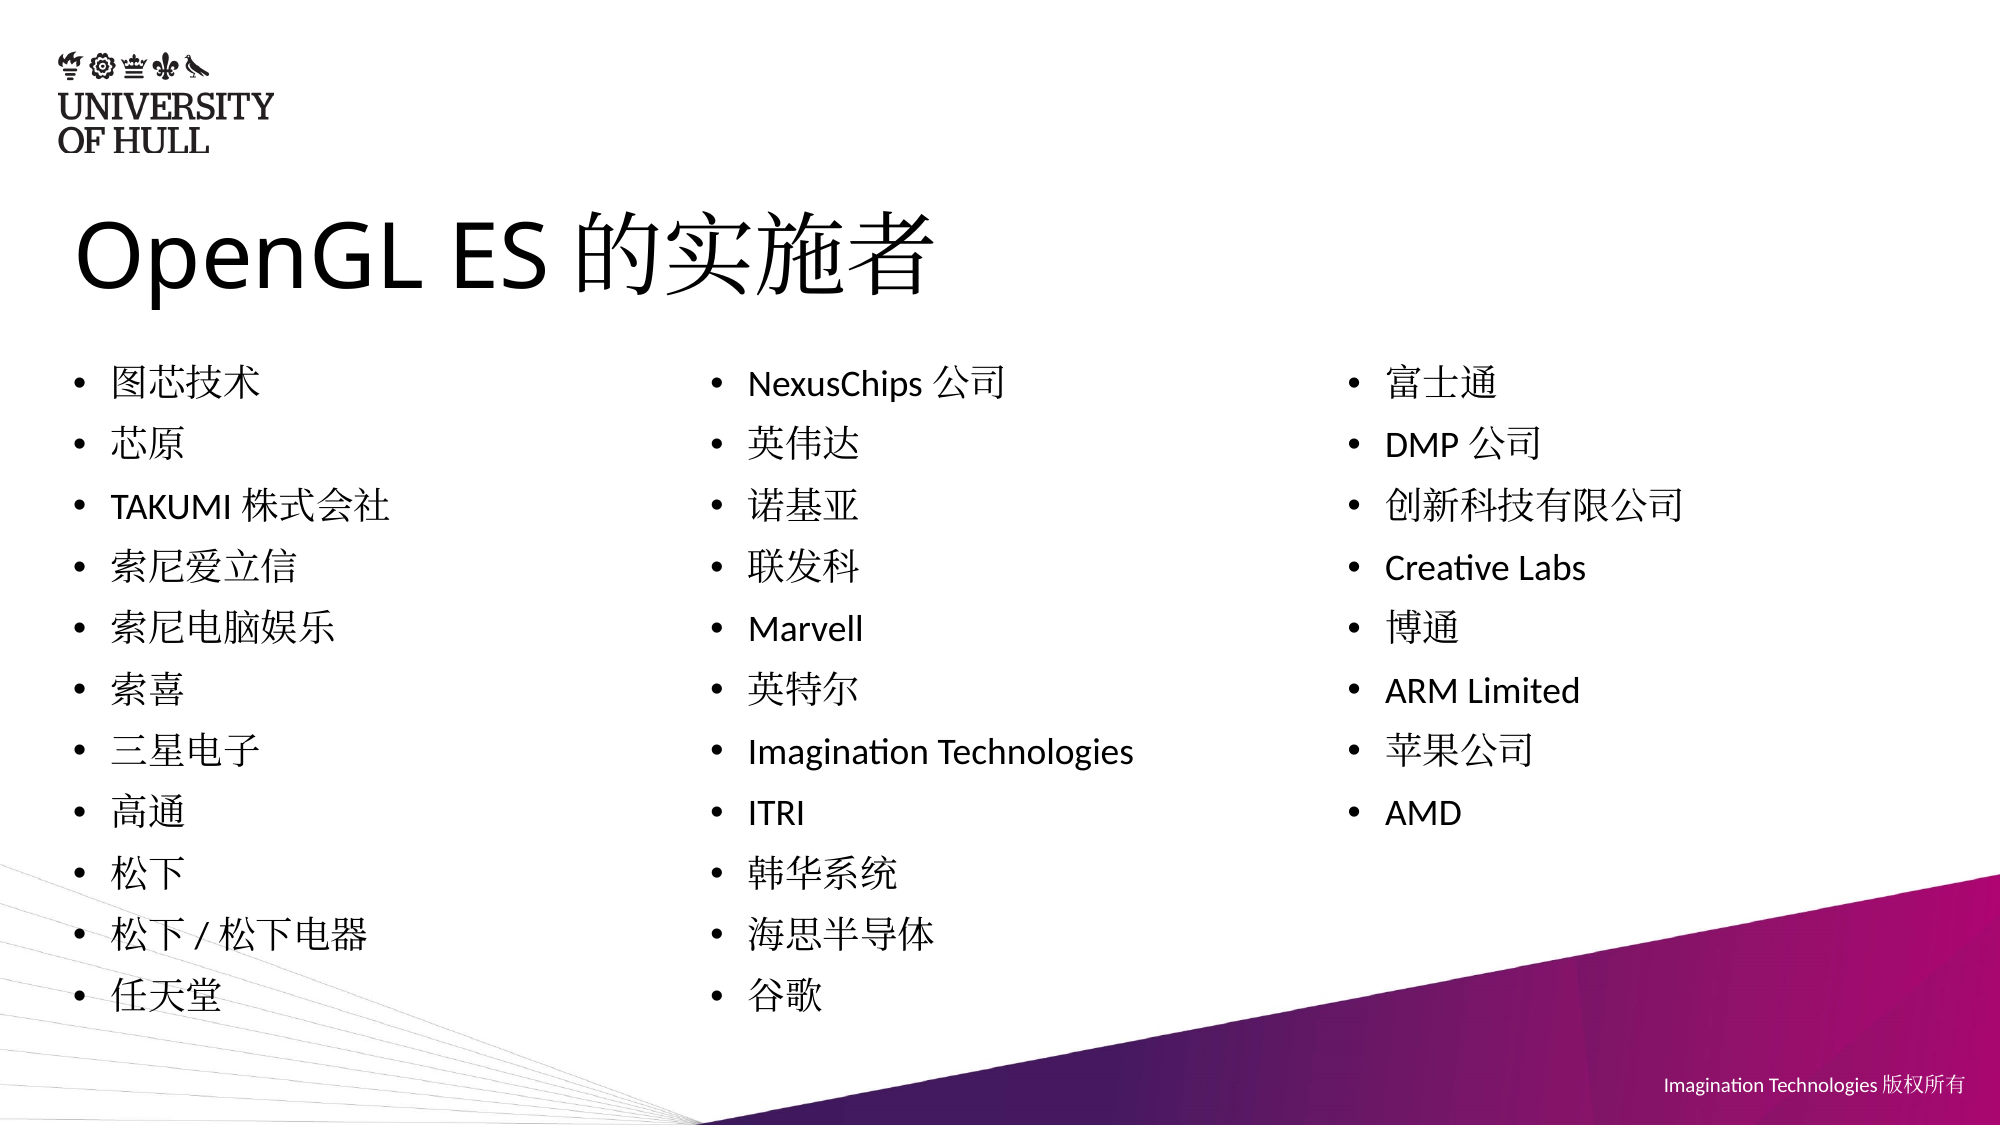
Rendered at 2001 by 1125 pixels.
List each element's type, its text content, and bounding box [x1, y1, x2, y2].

title OpenGL ES的实施者 [57, 178, 1931, 340]
list 图芯技术 芯原 TAKUMI株式会社 索尼爱立信 索尼电脑娱乐 索喜 三星电子 高通 松下 松下/松下电器 任天堂 NexusChips公司 英伟达 诺基亚 联发科 Marvell 英特尔 Imagination Technologies ITRI 韩华系统 海思半导体 谷歌 富士通 DMP公司 创新科技有限公司 Creative Labs 博通 ARM Limited 苹果公司 AMD [57, 356, 2000, 1074]
picture [0, 0, 2000, 1125]
